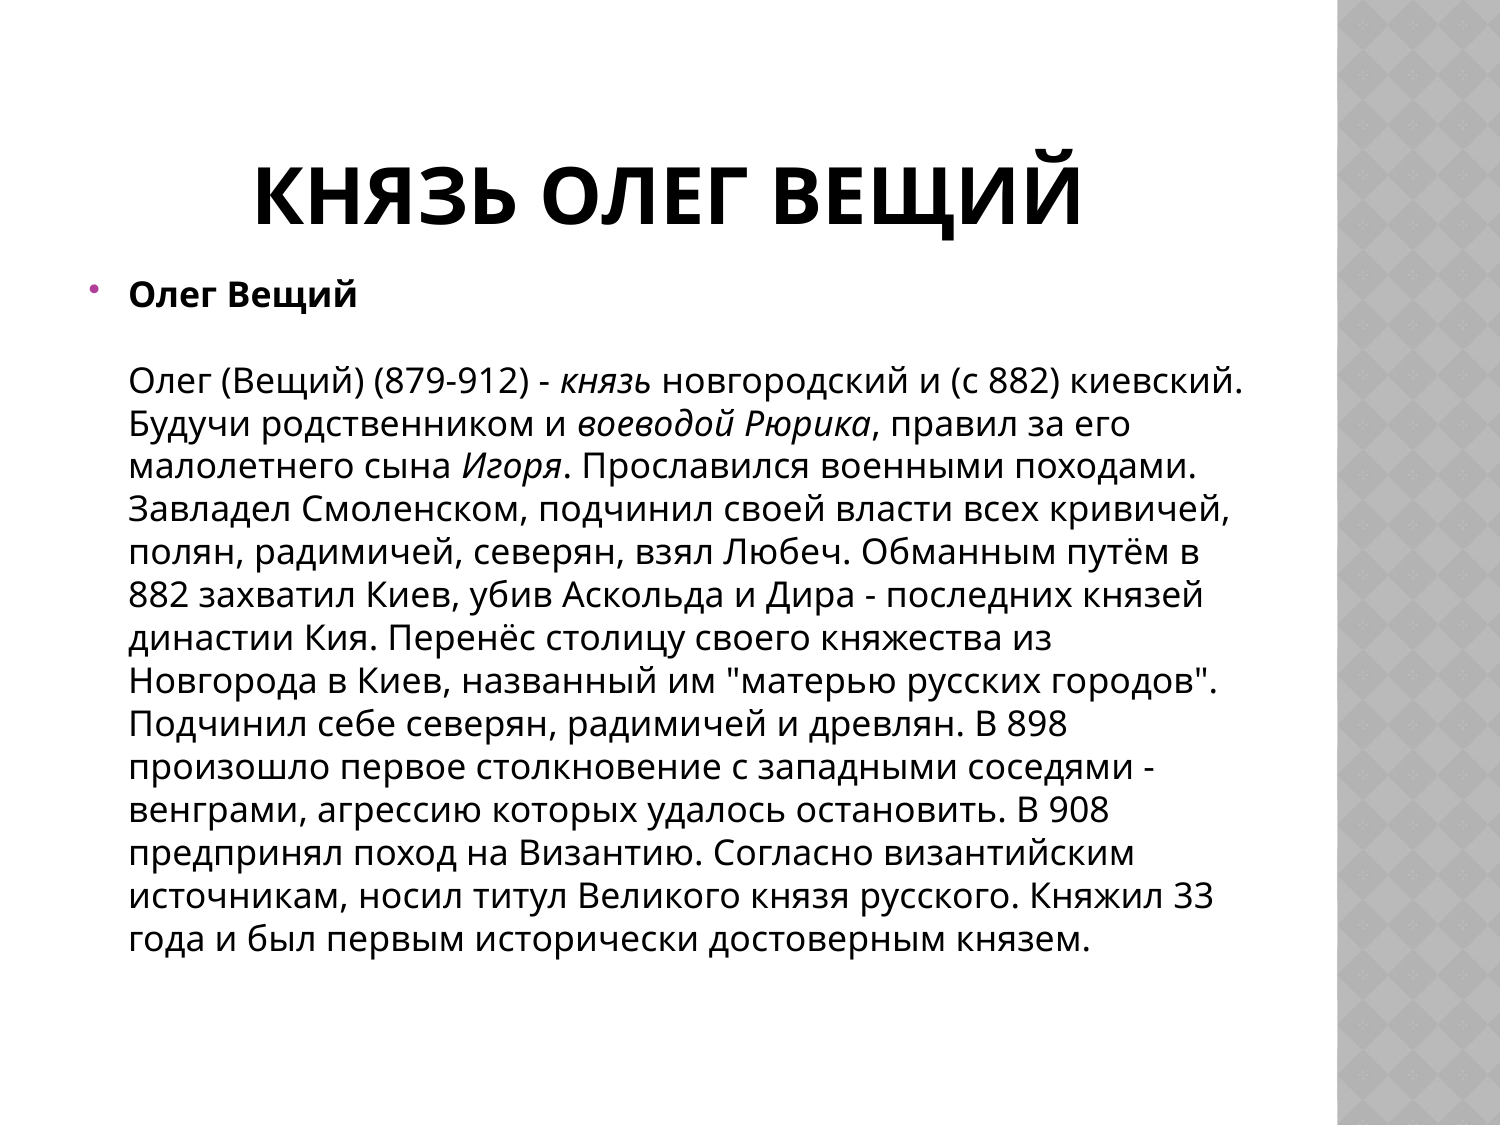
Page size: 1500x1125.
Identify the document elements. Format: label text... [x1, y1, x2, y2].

list Олег Вещий Олег (Вещий) (879-912) - князь новгородский и (с 882) киевский. Будучи родственником и воеводой Рюрика, правил за его малолетнего сына Игоря. Прославился военными походами. Завладел Смоленском, подчинил своей власти всех кривичей, полян, радимичей, северян, взял Любеч. Обманным путём в 882 захватил Киев, убив Аскольда и Дира - последних князей династии Кия. Перенёс столицу своего княжества из Новгорода в Киев, названный им "матерью русских городов". Подчинил себе северян, радимичей и древлян. В 898 произошло первое столкновение с западными соседями - венграми, агрессию которых удалось остановить. В 908 предпринял поход на Византию. Согласно византийским источникам, носил титул Великого князя русского. Княжил 33 года и был первым исторически достоверным князем. [75, 264, 1263, 1059]
title Князь Олег Вещий [75, 52, 1263, 240]
